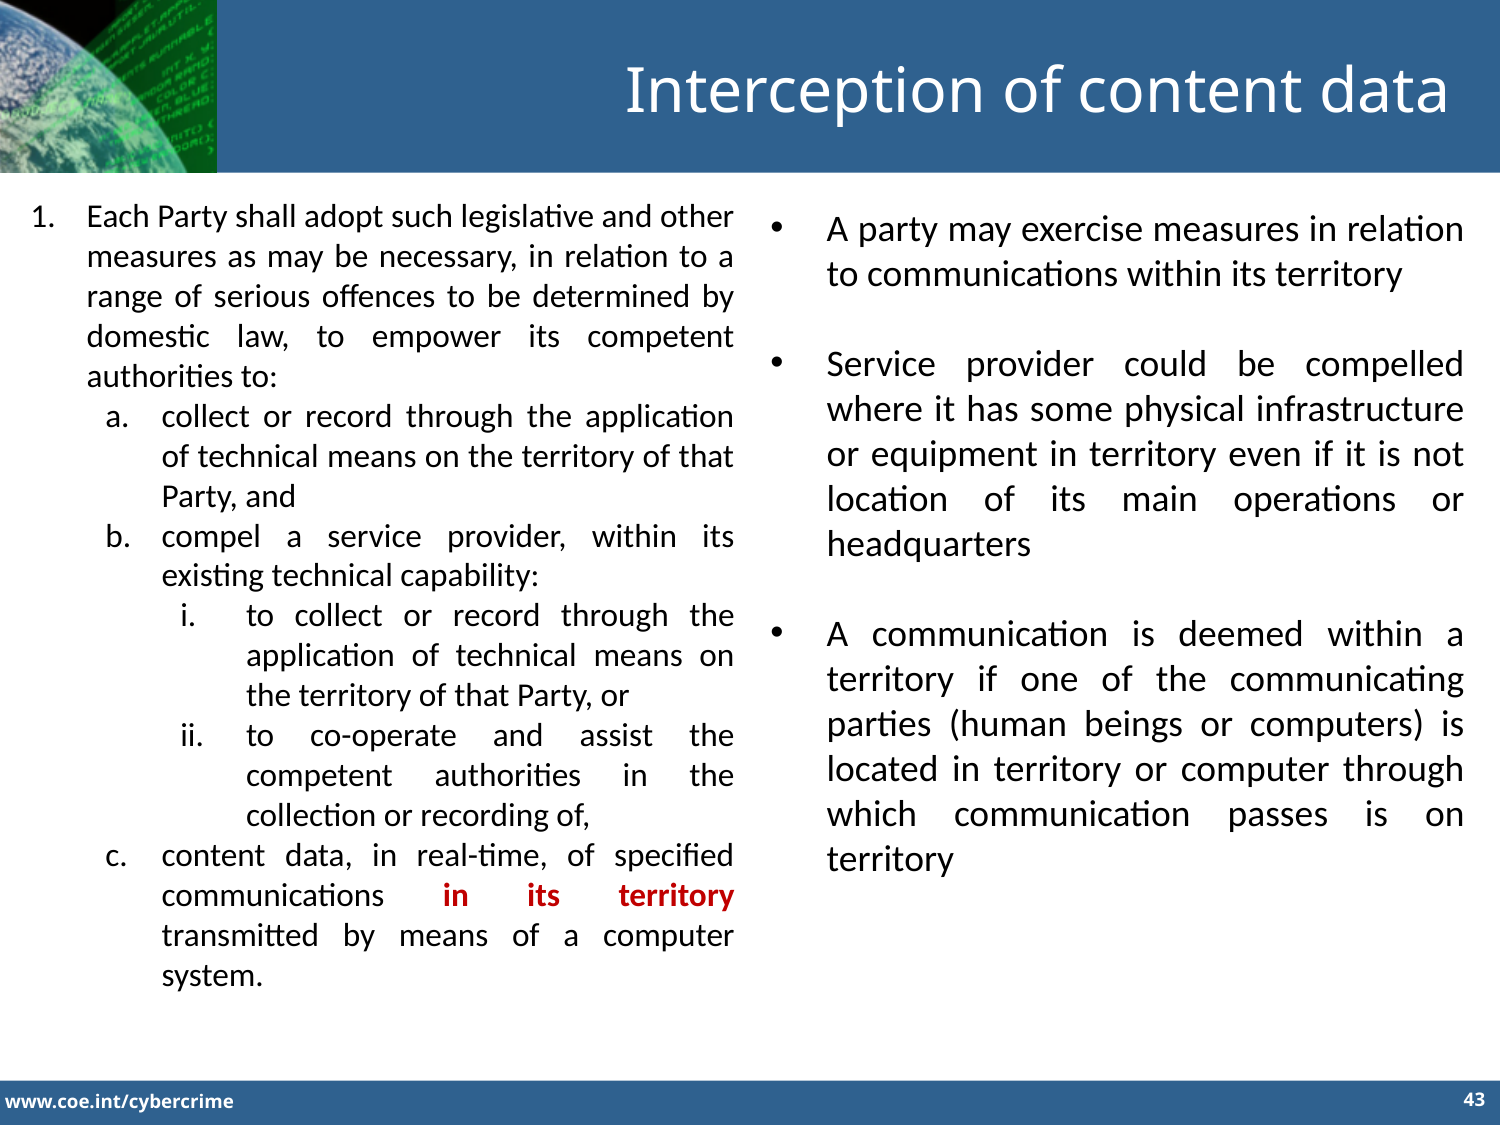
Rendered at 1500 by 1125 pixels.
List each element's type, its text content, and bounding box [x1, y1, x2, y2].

text_box Each Party shall adopt such legislative and other measures as may be necessary, in relation to a range of serious offences to be determined by domestic law, to empower its competent authorities to: collect or record through the application of technical means on the territory of that Party, and compel a service provider, within its existing technical capability: to collect or record through the application of technical means on the territory of that Party, or to co-operate and assist the competent authorities in the collection or recording of, content data, in real-time, of specified communications in its territory transmitted by means of a computer system. [15, 186, 750, 1001]
picture [0, 0, 217, 173]
text_box A party may exercise measures in relation to communications within its territory Service provider could be compelled where it has some physical infrastructure or equipment in territory even if it is not location of its main operations or headquarters A communication is deemed within a territory if one of the communicating parties (human beings or computers) is located in territory or computer through which communication passes is on territory [755, 196, 1480, 886]
text_box Interception of content data [230, 42, 1483, 133]
